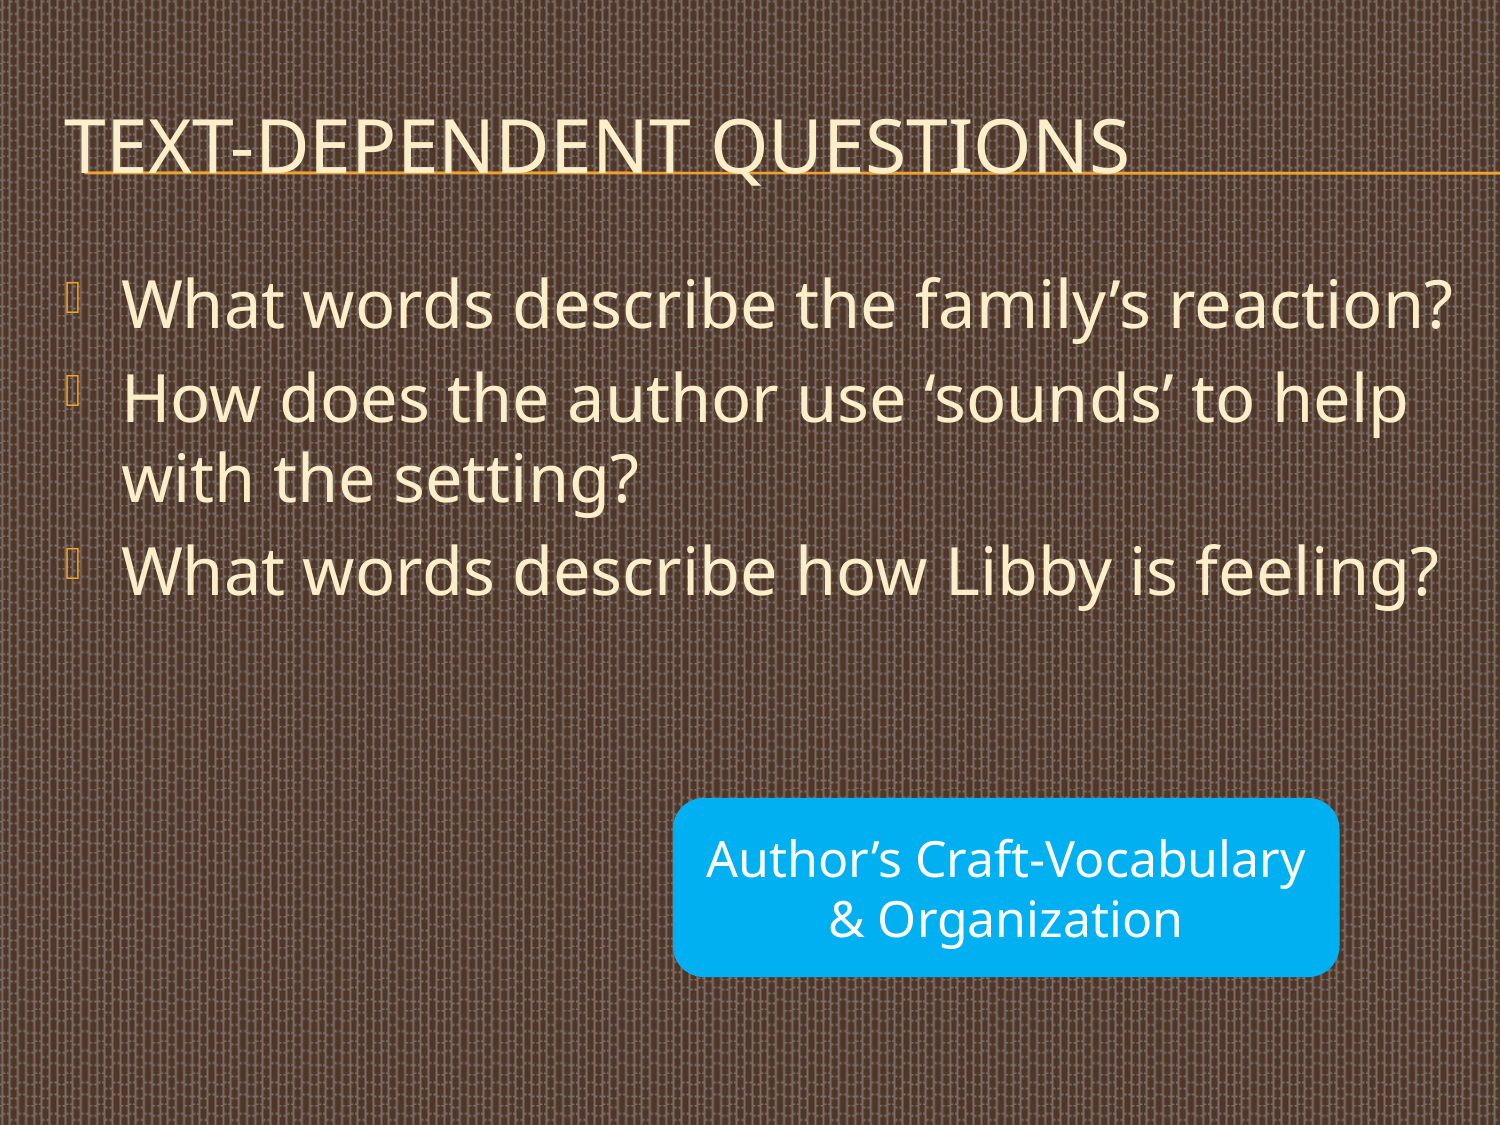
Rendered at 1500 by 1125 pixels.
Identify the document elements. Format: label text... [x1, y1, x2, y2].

list What words describe the family’s reaction? How does the author use ‘sounds’ to help with the setting? What words describe how Libby is feeling? [50, 254, 1475, 998]
text_box Author’s Craft-Vocabulary & Organization [672, 797, 1340, 978]
title Text-dependent Questions [50, 75, 1475, 213]
